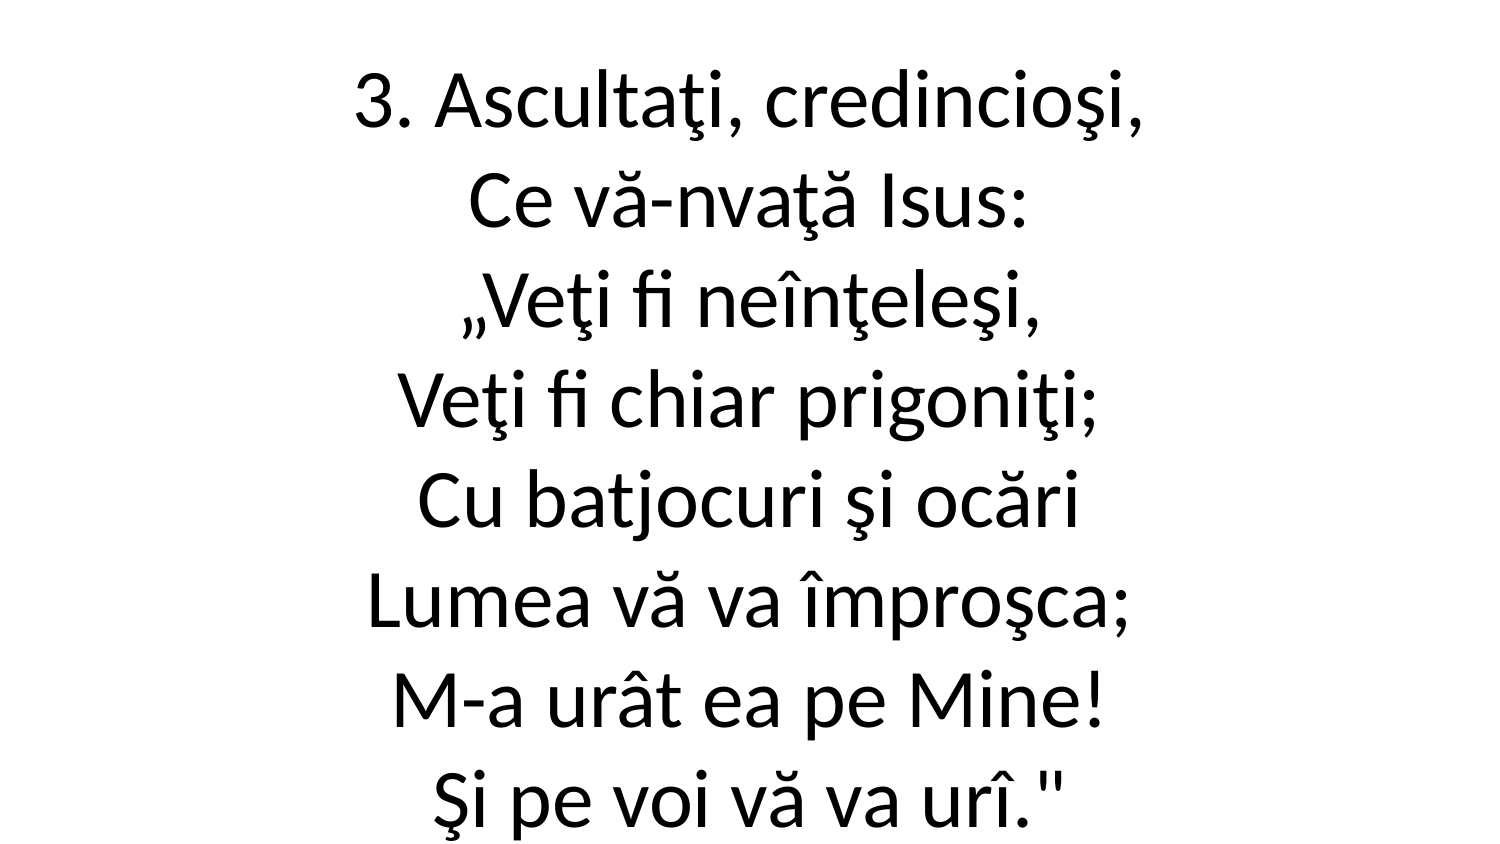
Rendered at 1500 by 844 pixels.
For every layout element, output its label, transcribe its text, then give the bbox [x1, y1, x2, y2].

text_box 3. Ascultaţi, credincioşi, Ce vă-nvaţă Isus: „Veţi fi neînţeleşi, Veţi fi chiar prigoniţi; Cu batjocuri şi ocări Lumea vă va împroşca; M-a urât ea pe Mine! Şi pe voi vă va urî." [337, 0, 1163, 844]
